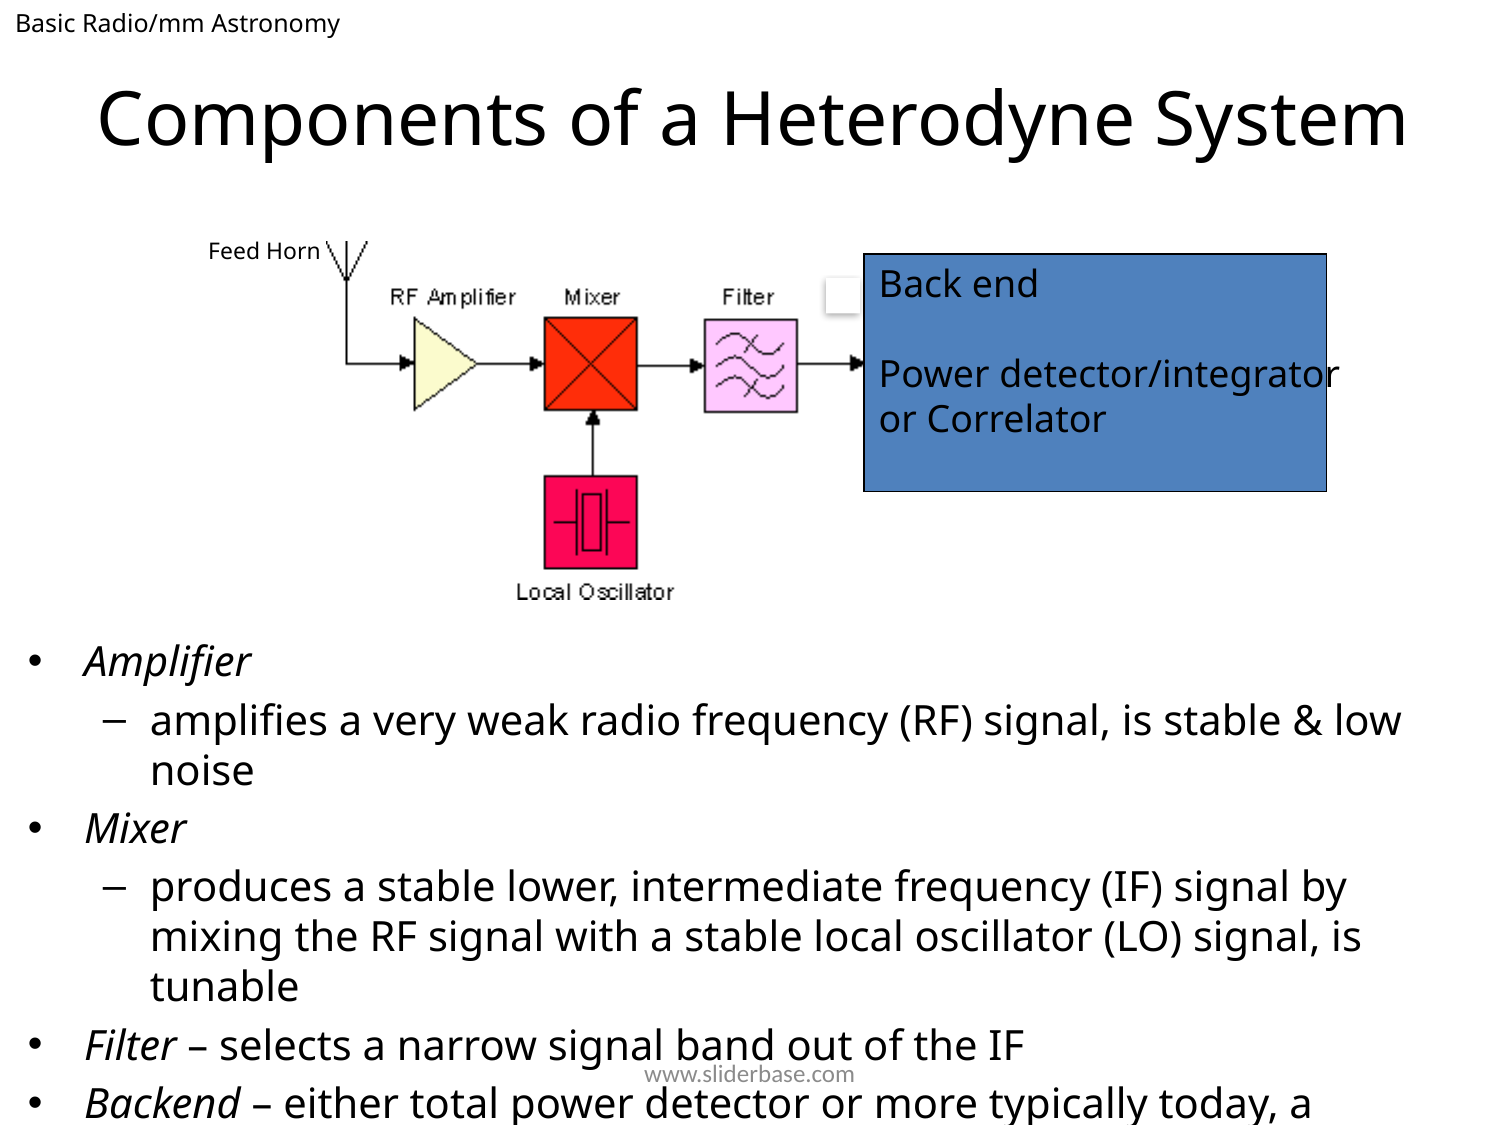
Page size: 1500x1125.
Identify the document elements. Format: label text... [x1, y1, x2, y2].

text_box Basic Radio/mm Astronomy [0, 0, 382, 75]
footer www.sliderbase.com [512, 1042, 988, 1103]
list Amplifier amplifies a very weak radio frequency (RF) signal, is stable & low noise Mixer produces a stable lower, intermediate frequency (IF) signal by mixing the RF signal with a stable local oscillator (LO) signal, is tunable Filter – selects a narrow signal band out of the IF Backend – either total power detector or more typically today, a correlator [12, 627, 1483, 1065]
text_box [326, 241, 1327, 600]
text_box Components of a Heterodyne System [78, 21, 1429, 210]
text_box Feed Horn [193, 229, 341, 269]
